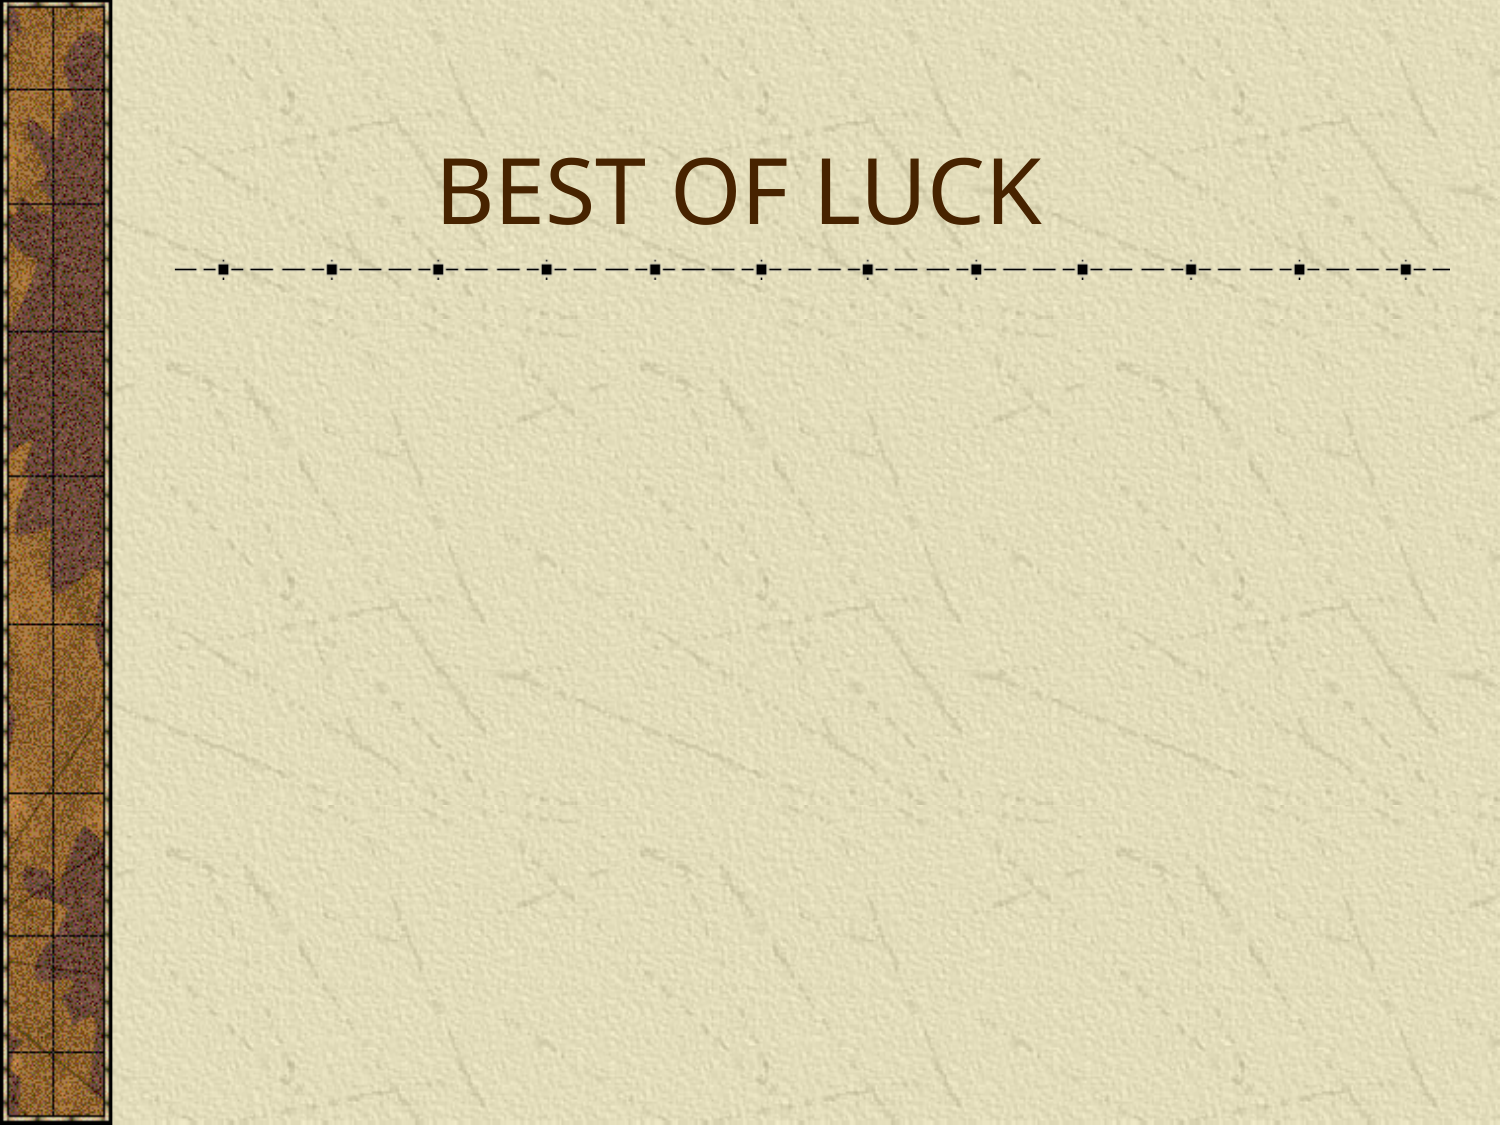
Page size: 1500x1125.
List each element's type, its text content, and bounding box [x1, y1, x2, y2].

title BEST OF LUCK [433, 130, 1191, 321]
picture [0, 0, 1500, 1125]
